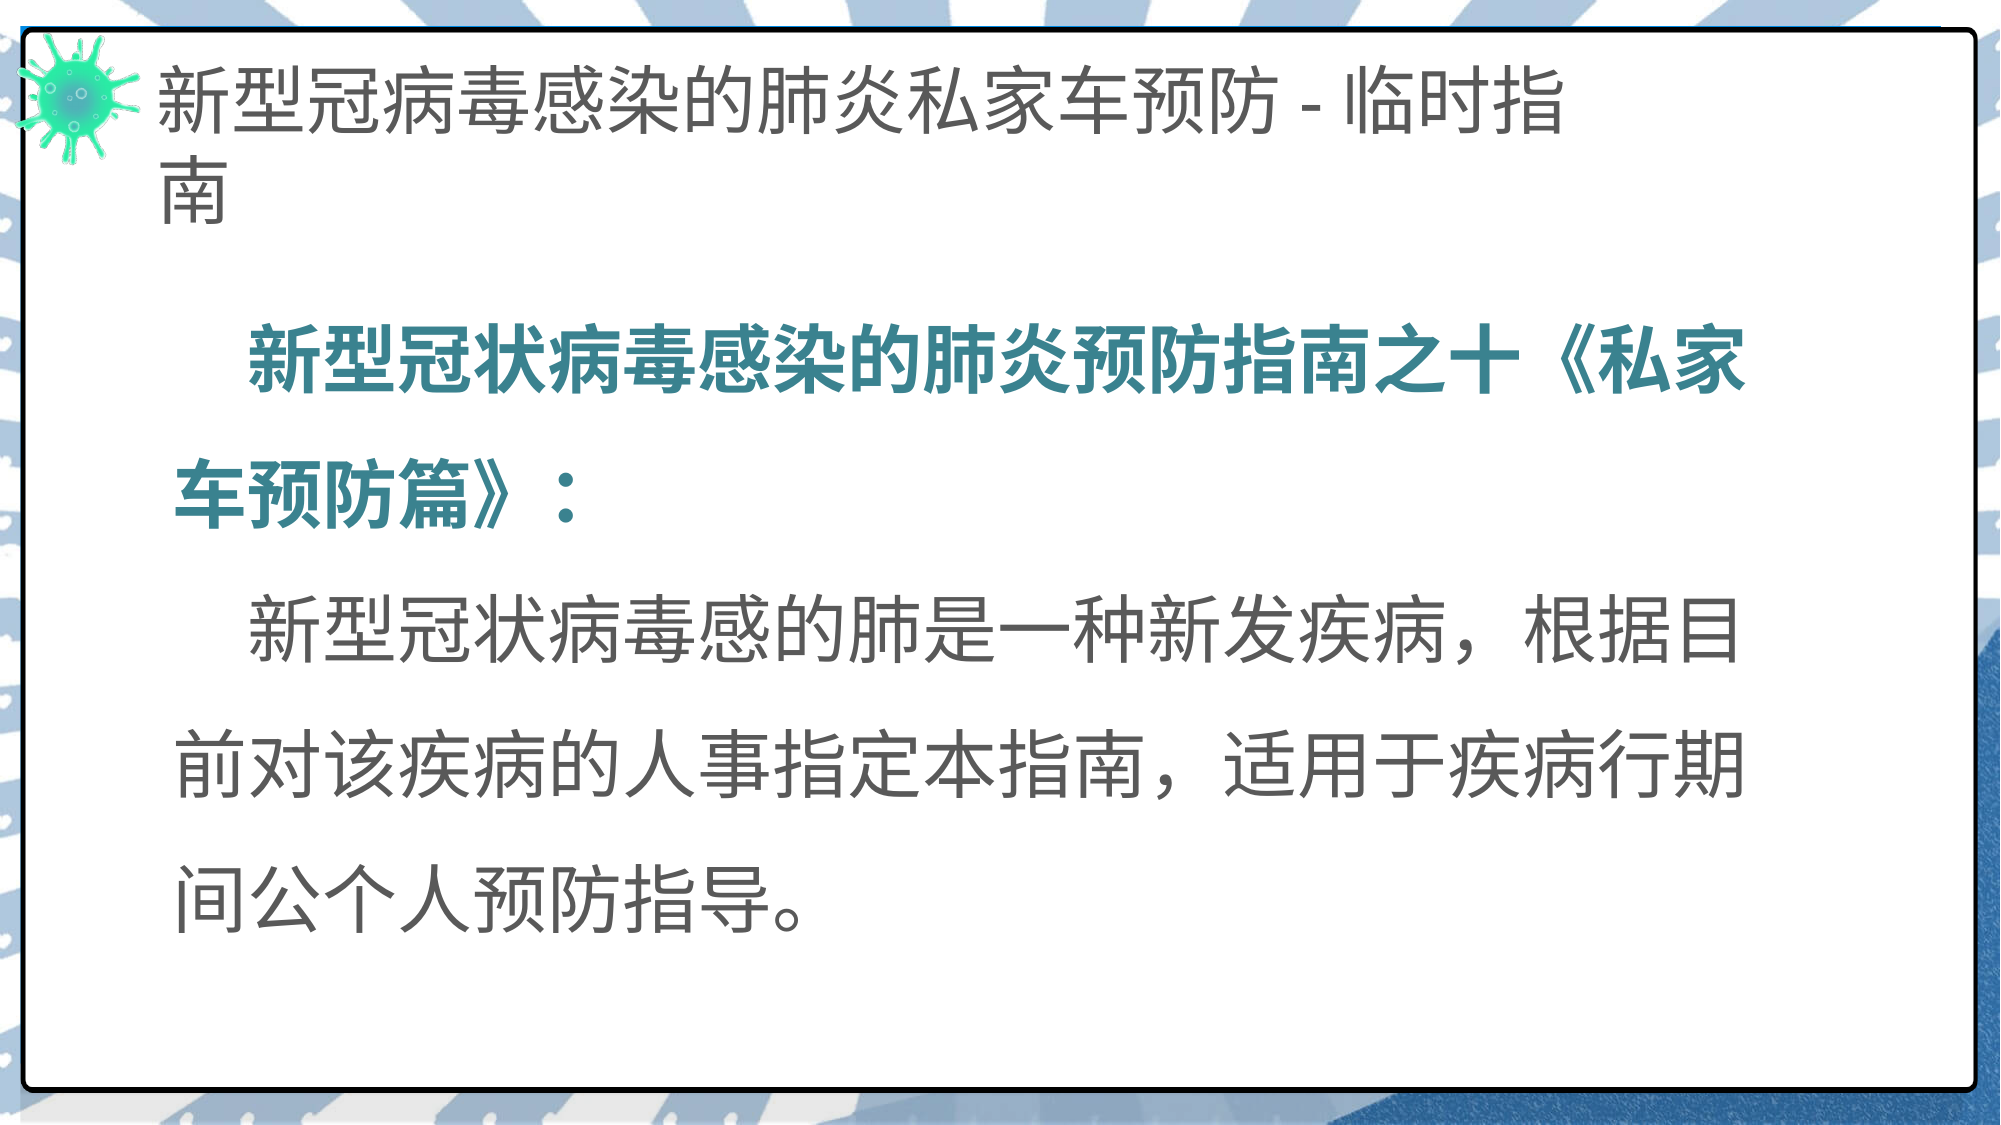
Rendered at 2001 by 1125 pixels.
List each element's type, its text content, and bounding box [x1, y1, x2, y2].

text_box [0, 19, 1657, 168]
text_box 新型冠状病毒感染的肺炎预防指南之十《私家车预防篇》： 新型冠状病毒感的肺是一种新发疾病，根据目前对该疾病的人事指定本指南，适用于疾病行期间公个人预防指导。 [157, 259, 1789, 950]
picture [0, 0, 2000, 1125]
